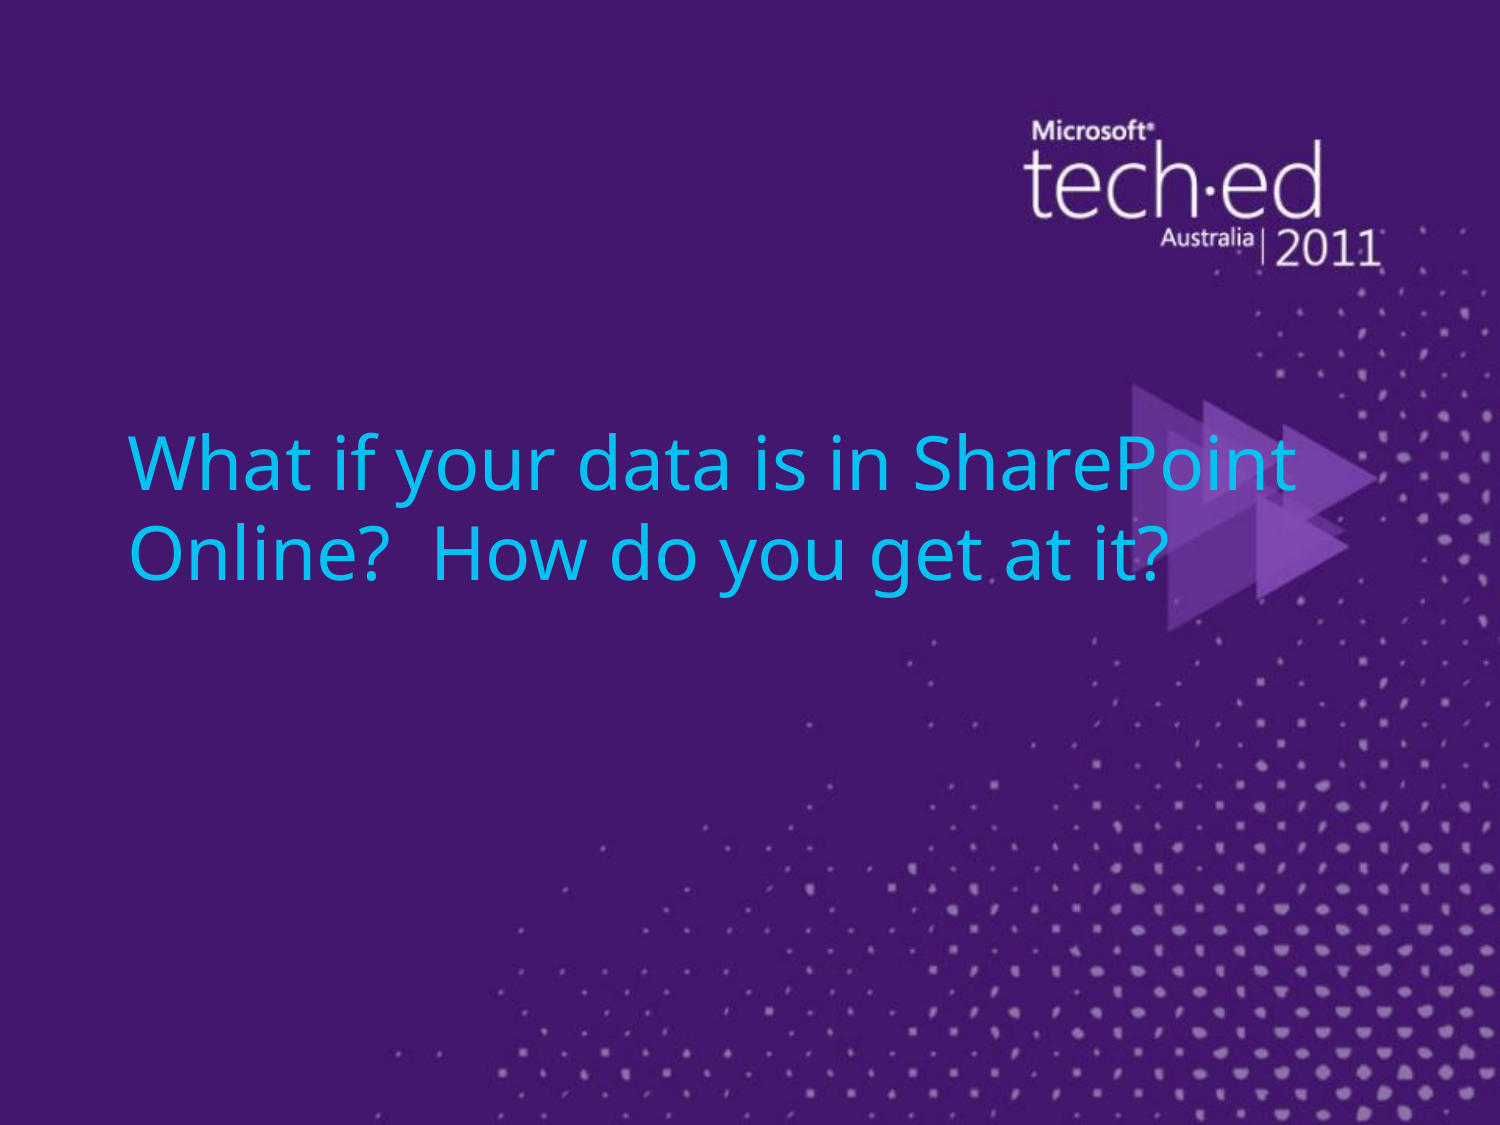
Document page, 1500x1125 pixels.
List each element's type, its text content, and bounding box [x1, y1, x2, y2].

picture [0, 0, 1500, 1125]
title What if your data is in SharePoint Online? How do you get at it? [112, 385, 1388, 627]
